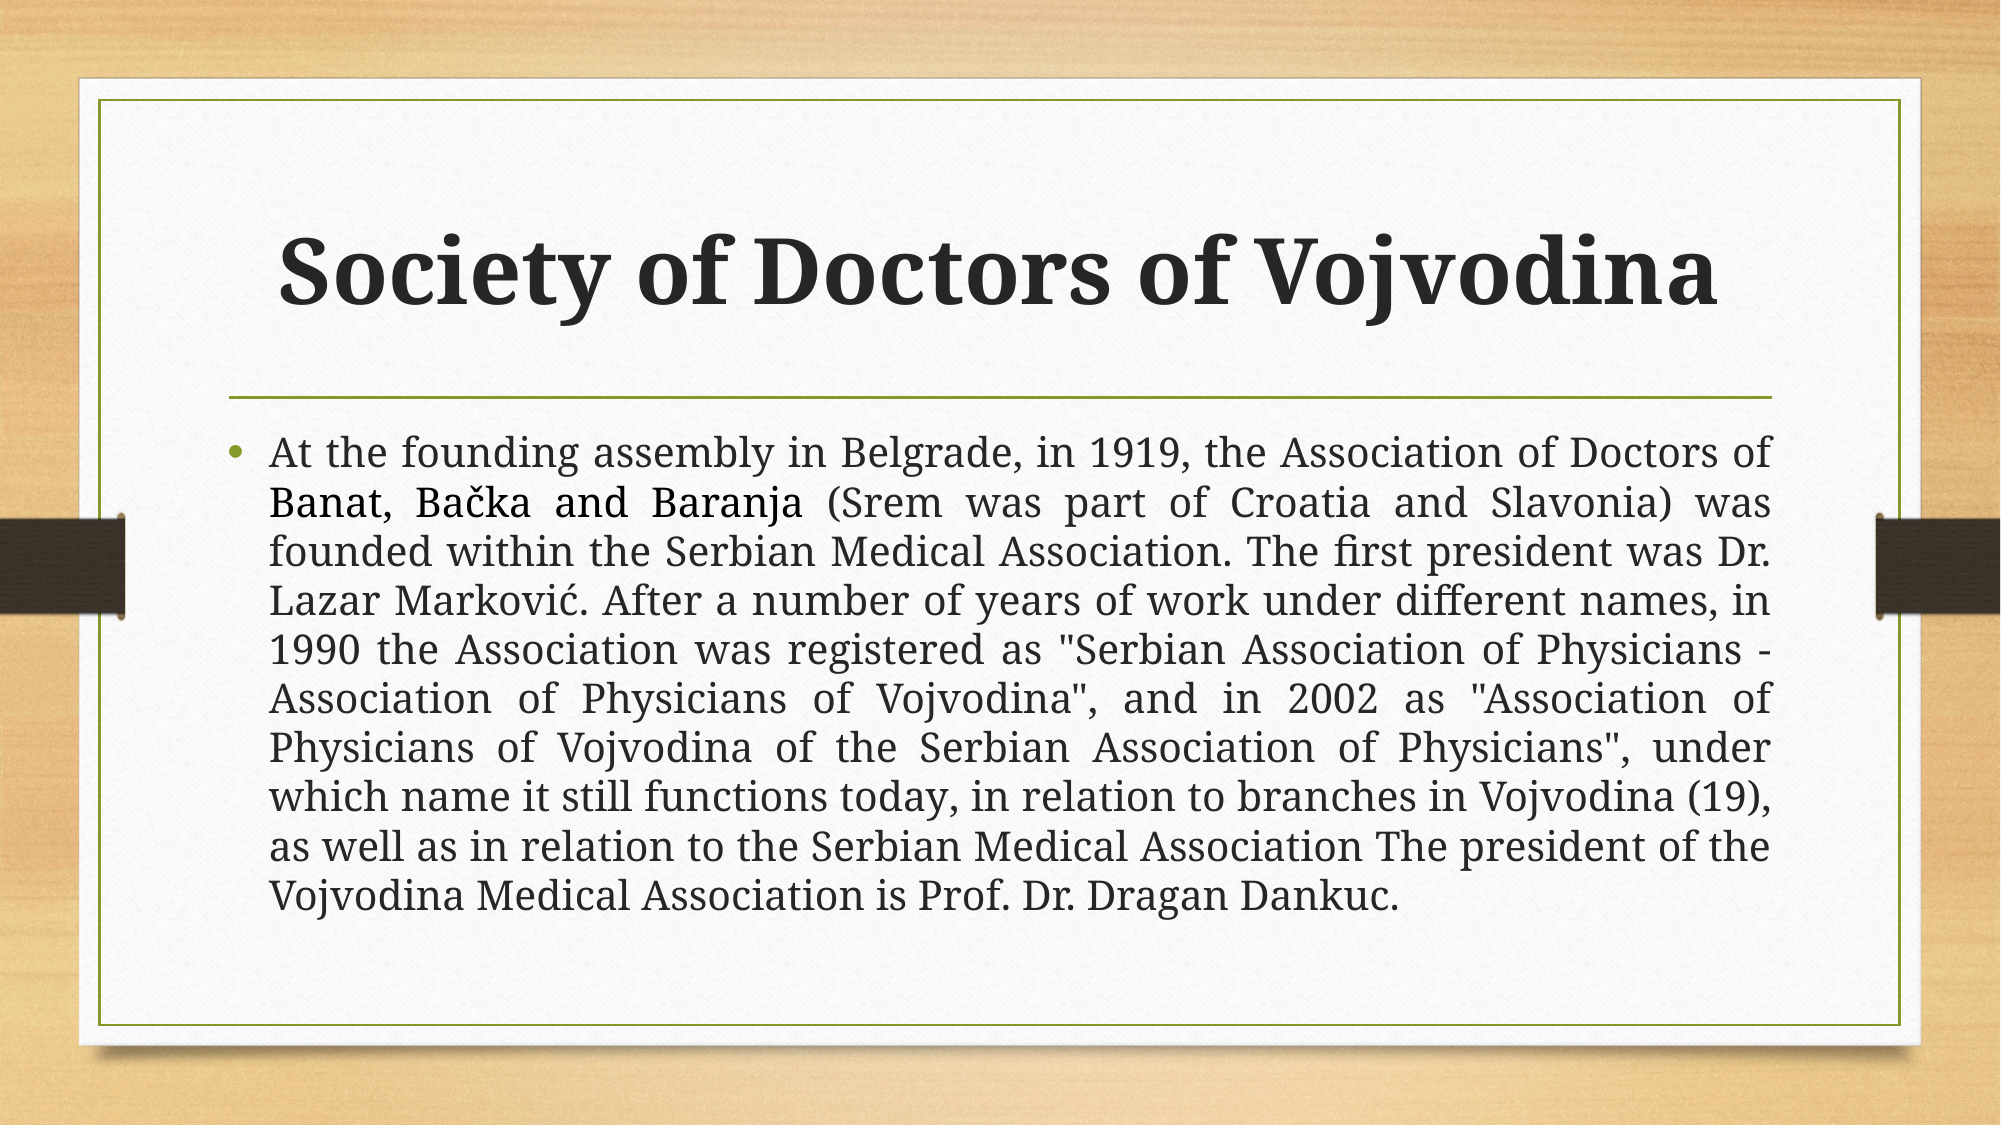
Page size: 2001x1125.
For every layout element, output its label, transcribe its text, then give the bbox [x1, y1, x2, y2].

picture [0, 0, 2001, 1125]
list At the founding assembly in Belgrade, in 1919, the Association of Doctors of Banat, Bačka and Baranja (Srem was part of Croatia and Slavonia) was founded within the Serbian Medical Association. The first president was Dr. Lazar Marković. After a number of years of work under different names, in 1990 the Association was registered as "Serbian Association of Physicians - Association of Physicians of Vojvodina", and in 2002 as "Association of Physicians of Vojvodina of the Serbian Association of Physicians", under which name it still functions today, in relation to branches in Vojvodina (19), as well as in relation to the Serbian Medical Association The president of the Vojvodina Medical Association is Prof. Dr. Dragan Dankuc. [212, 419, 1788, 964]
title Society of Doctors of Vojvodina [212, 161, 1788, 375]
